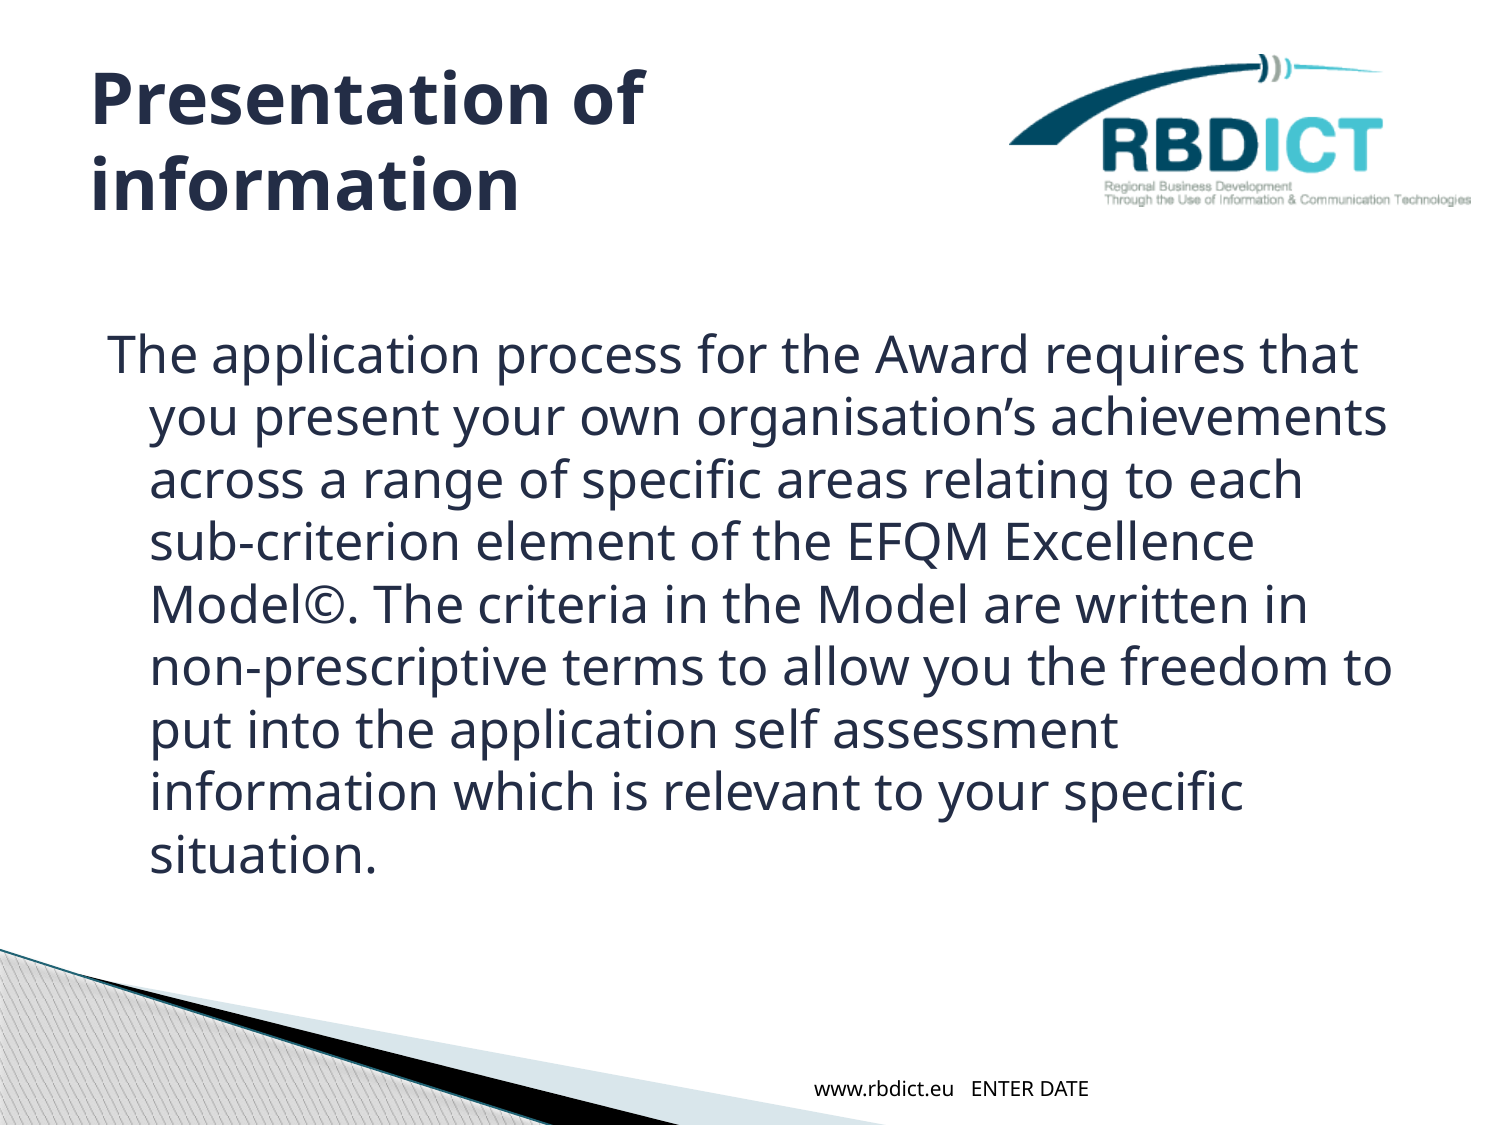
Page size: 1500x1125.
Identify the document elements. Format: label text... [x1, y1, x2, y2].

footer www.rbdict.eu ENTER DATE [718, 1051, 1105, 1112]
picture [1425, 54, 1471, 207]
list The application process for the Award requires that you present your own organisation’s achievements across a range of specific areas relating to each sub-criterion element of the EFQM Excellence Model©. The criteria in the Model are written in non-prescriptive terms to allow you the freedom to put into the application self assessment information which is relevant to your specific situation. [74, 242, 1426, 986]
title Presentation of information [75, 45, 1425, 233]
